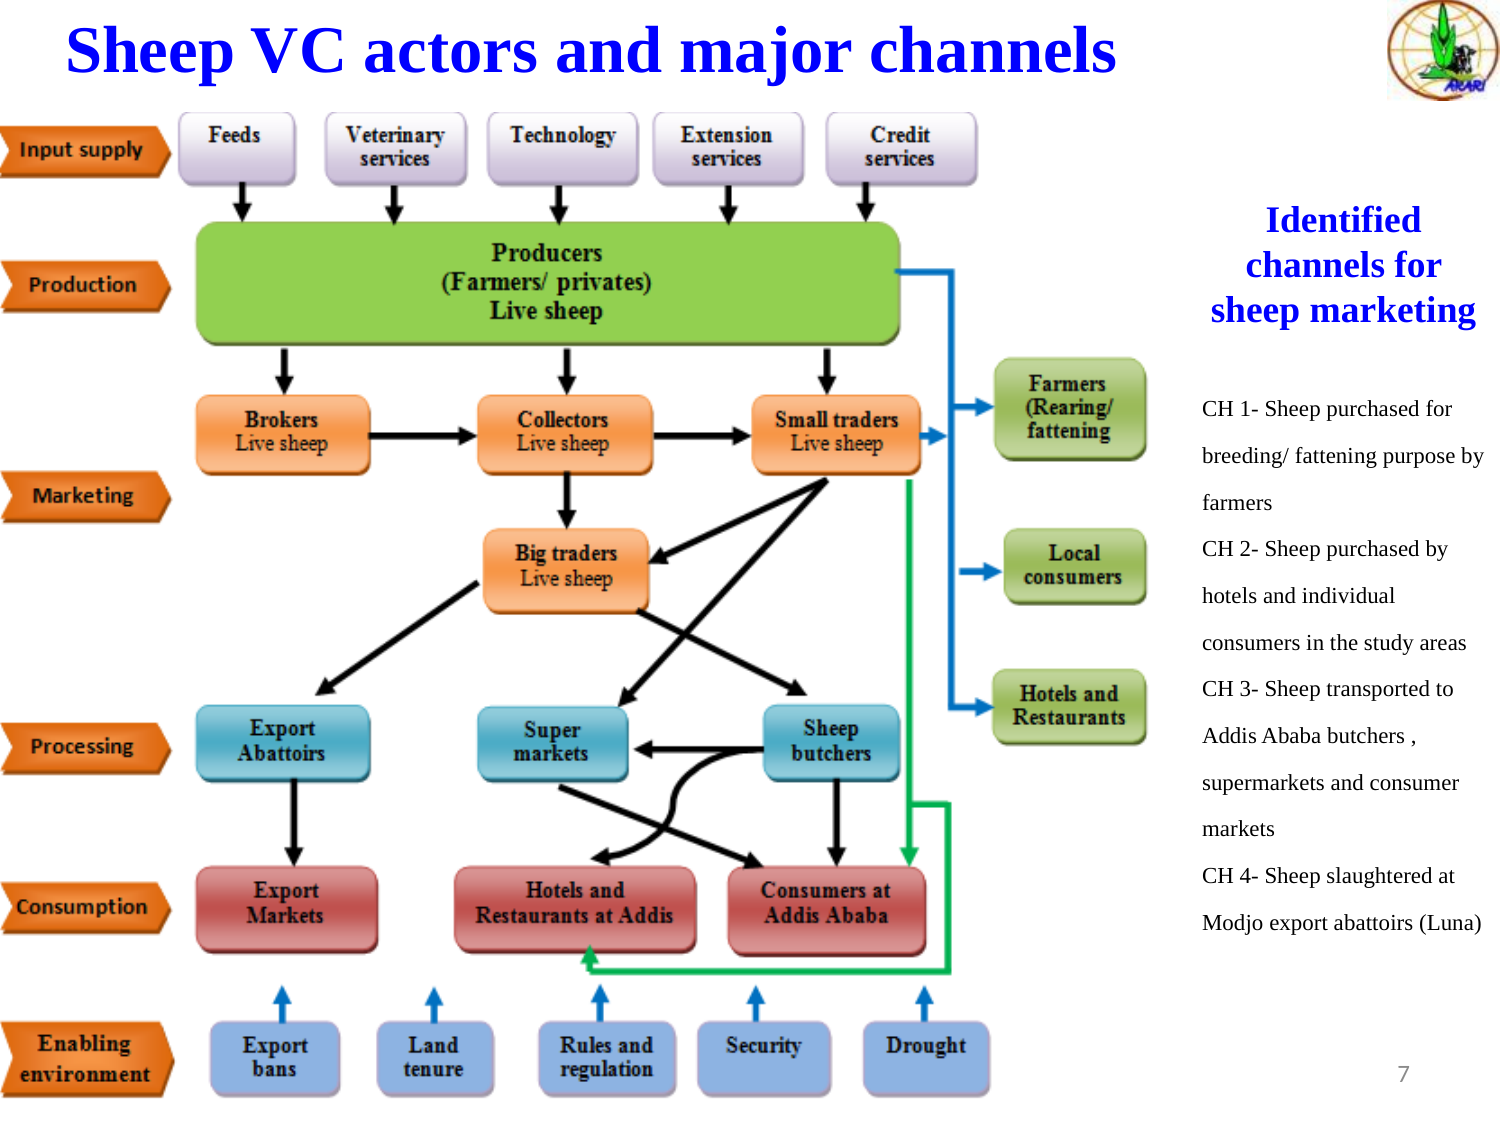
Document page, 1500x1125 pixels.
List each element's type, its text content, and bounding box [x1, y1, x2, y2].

title Sheep VC actors and major channels [50, 0, 1385, 93]
text_box Identified channels for sheep marketing CH 1- Sheep purchased for breeding/ fattening purpose by farmers CH 2- Sheep purchased by hotels and individual consumers in the study areas CH 3- Sheep transported to Addis Ababa butchers , supermarkets and consumer markets CH 4- Sheep slaughtered at Modjo export abattoirs (Luna) [1187, 187, 1500, 942]
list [0, 112, 1152, 1101]
slide_number 7 [1154, 1042, 1425, 1103]
picture [1387, 0, 1500, 102]
